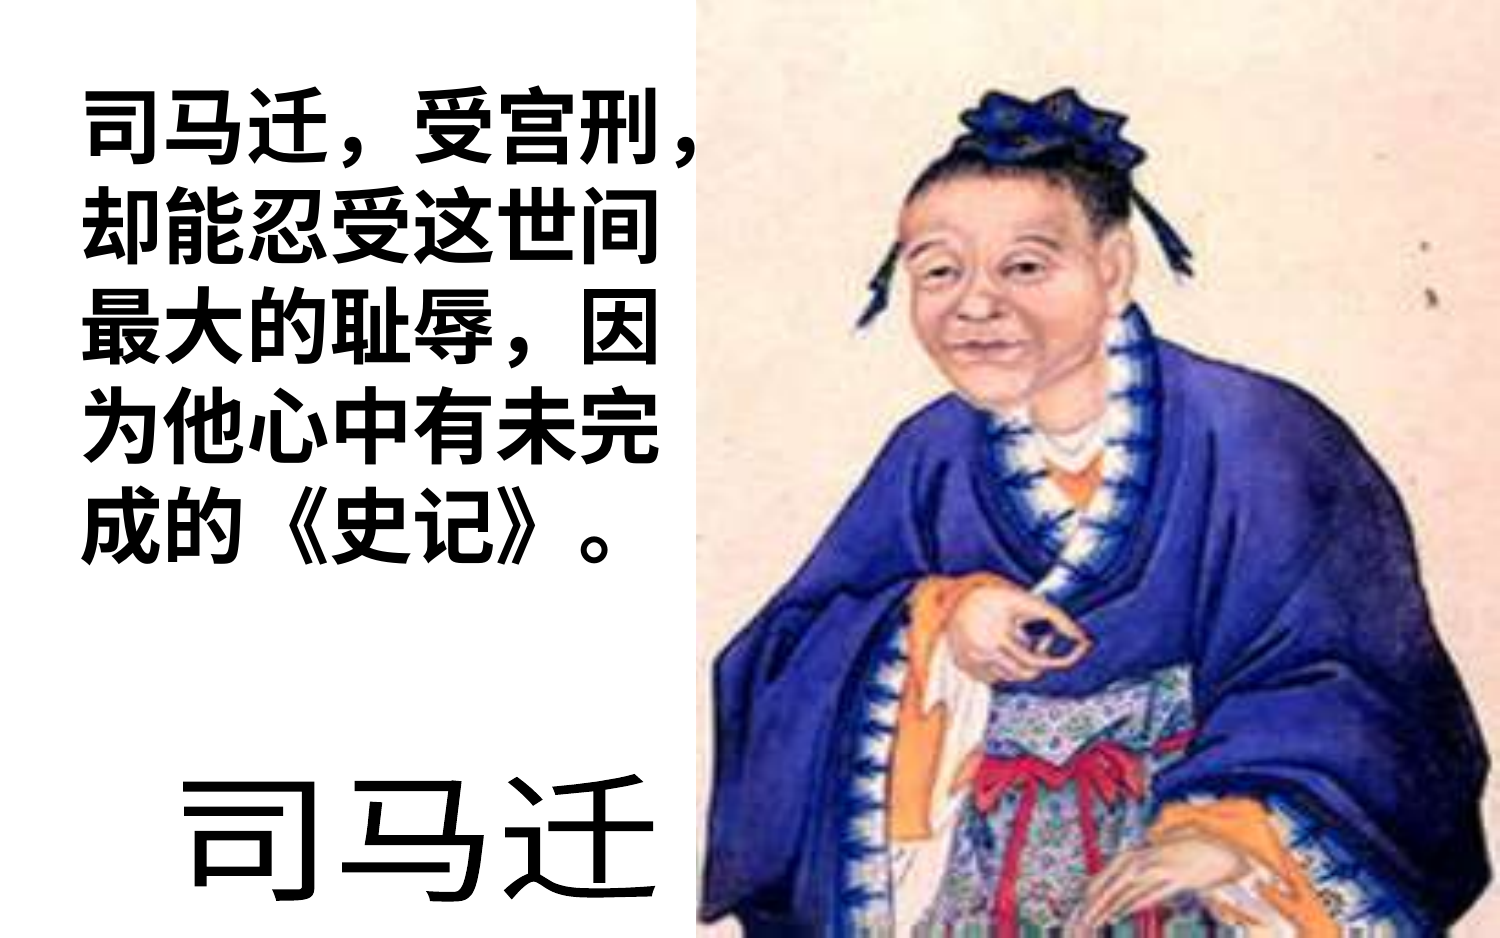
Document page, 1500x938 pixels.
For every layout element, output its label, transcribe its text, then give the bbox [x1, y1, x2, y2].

text_box 司马迁，受宫刑，却能忍受这世间最大的耻辱，因为他心中有未完成的《史记》。 [64, 67, 680, 582]
picture [695, 0, 1500, 938]
